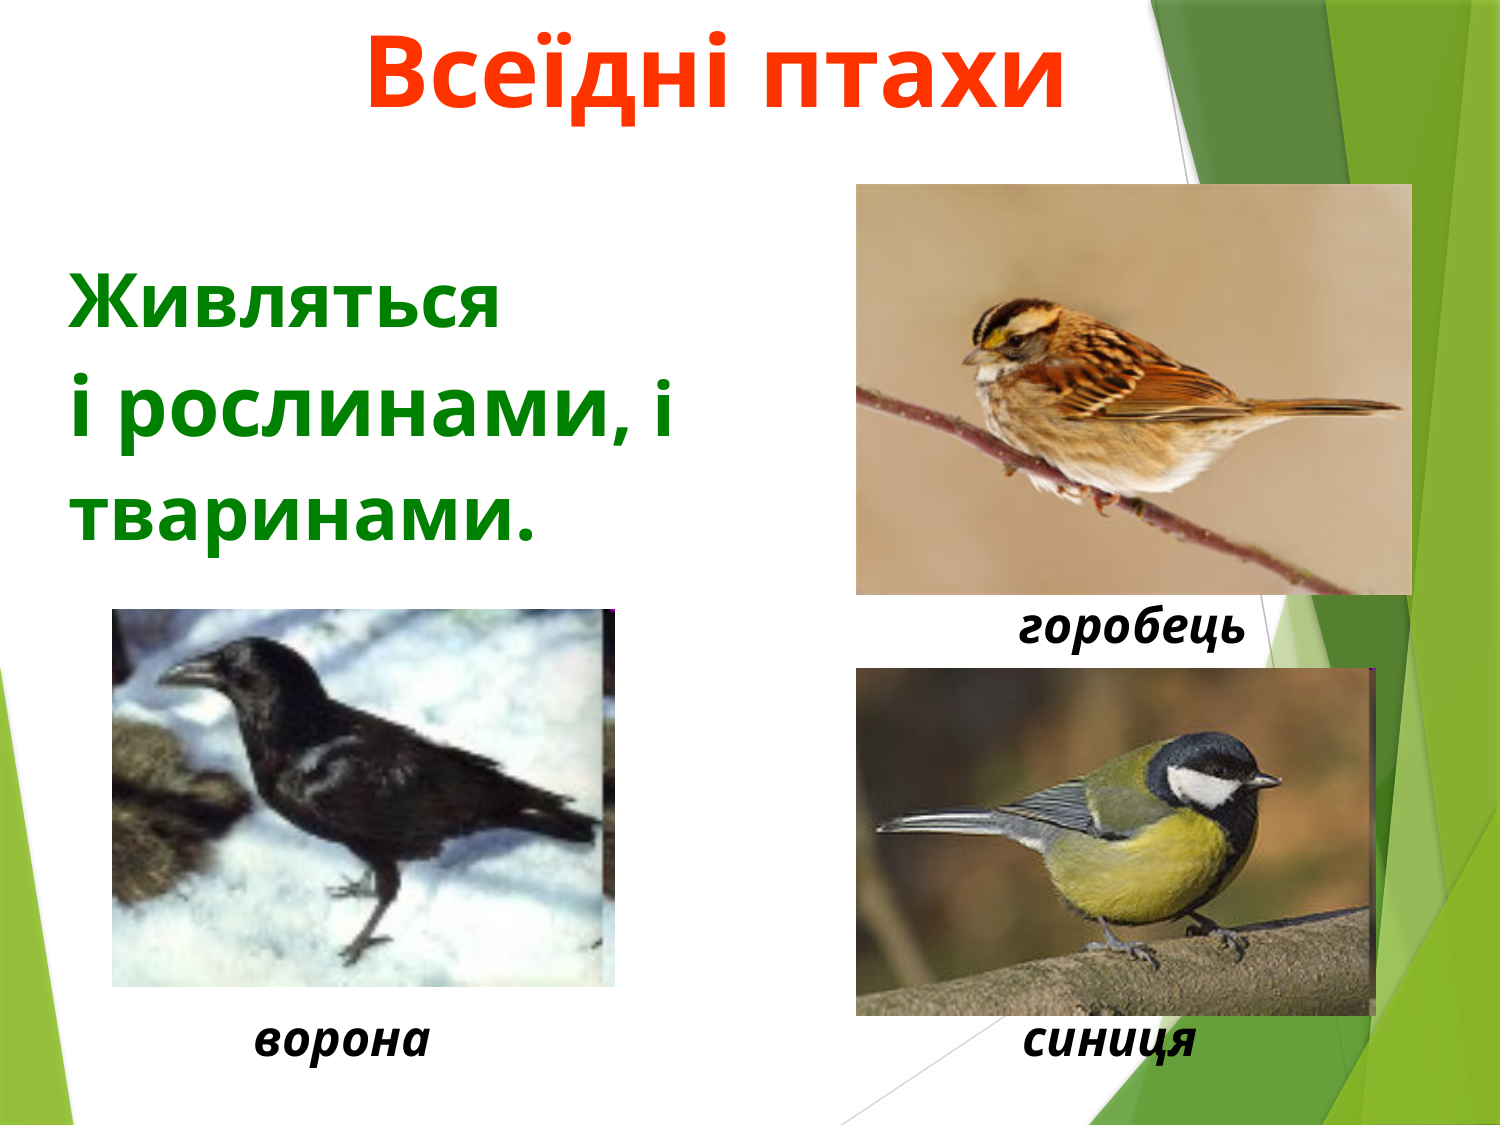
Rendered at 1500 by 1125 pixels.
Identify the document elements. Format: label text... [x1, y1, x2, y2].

picture [855, 184, 1412, 596]
title Всеїдні птахи [41, 0, 1392, 228]
list Живляться і рослинами, і тваринами. [53, 255, 716, 565]
text_box горобець [939, 604, 1329, 652]
text_box ворона [147, 999, 538, 1065]
picture [111, 609, 615, 988]
picture [855, 668, 1377, 1017]
text_box синиця [915, 1026, 1306, 1065]
